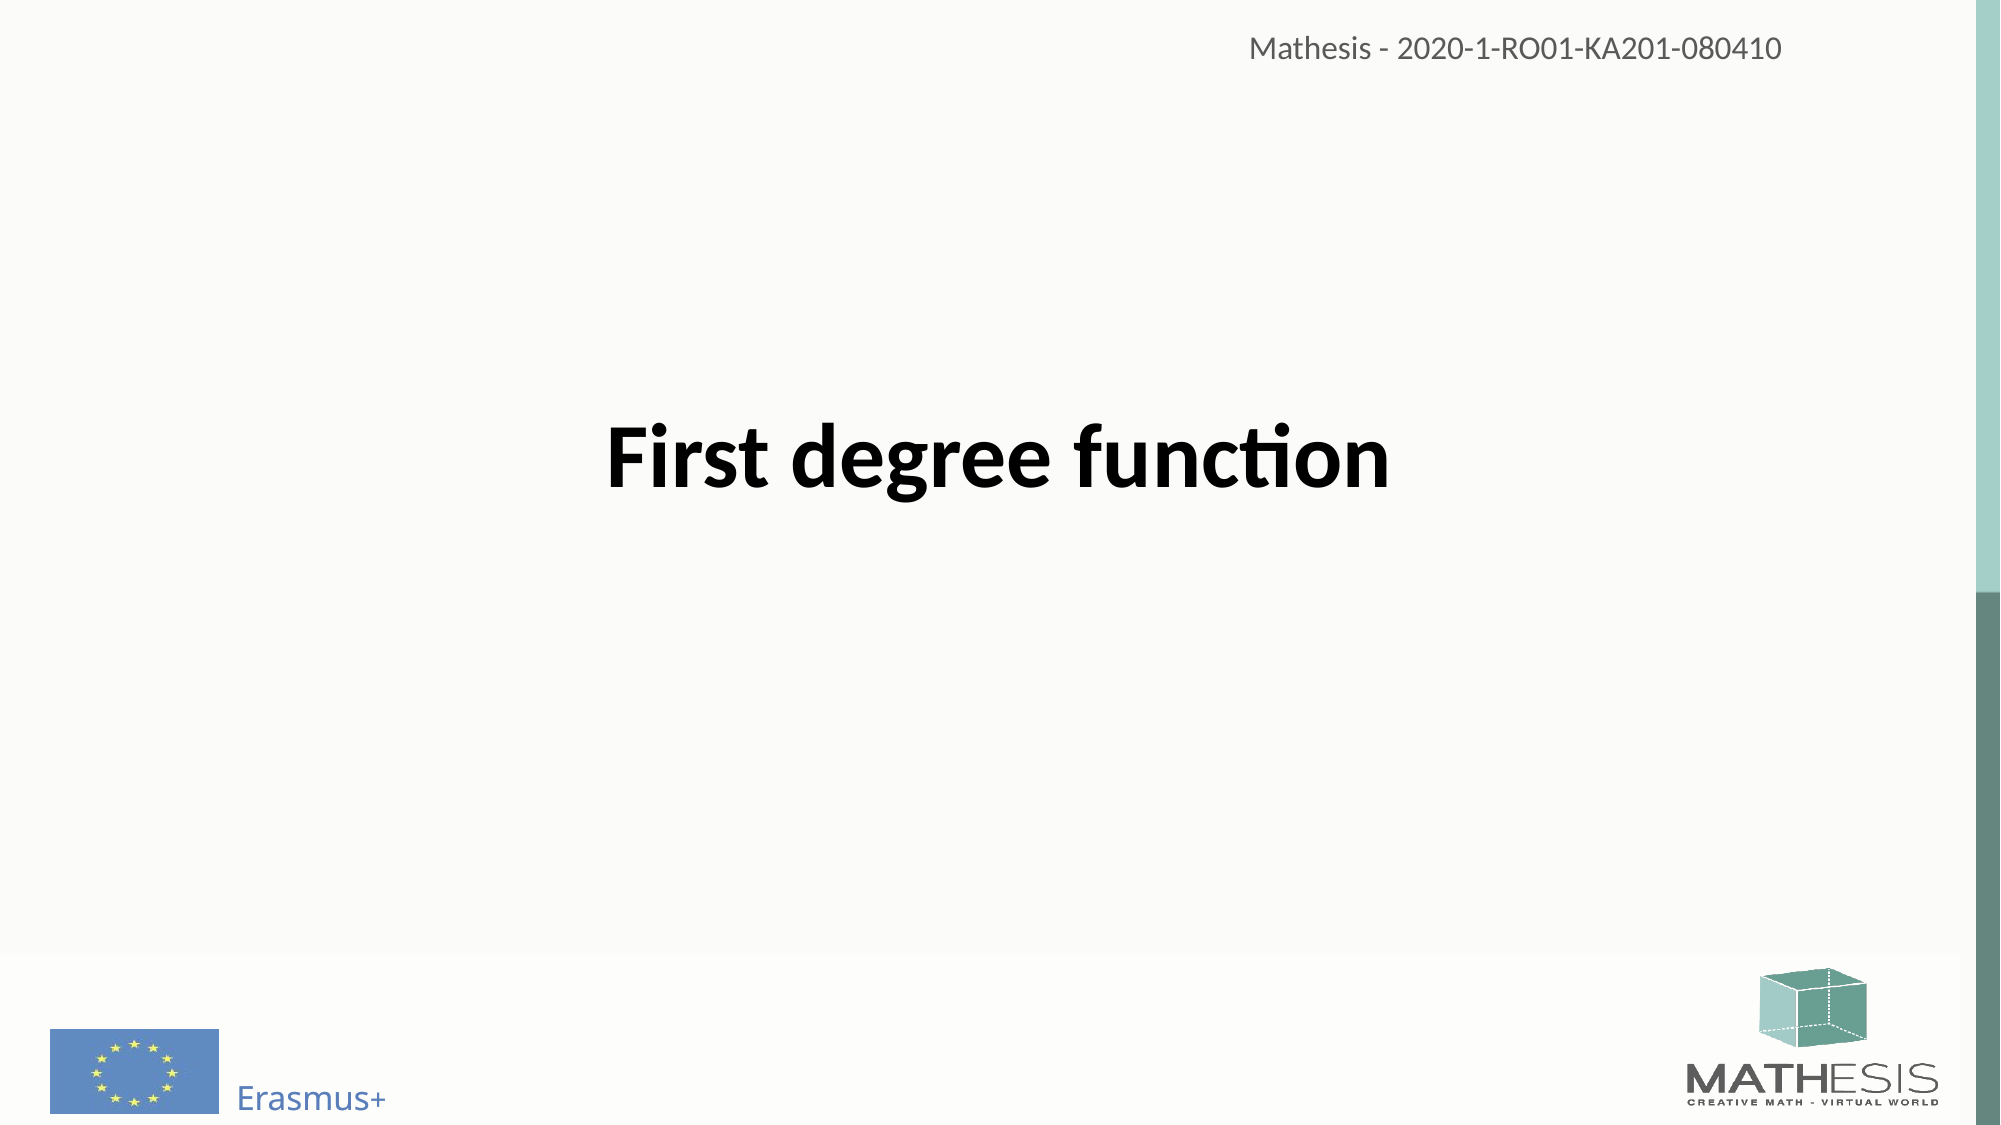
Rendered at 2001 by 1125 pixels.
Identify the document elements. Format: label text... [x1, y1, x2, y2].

title First degree function [150, 388, 1850, 630]
text_box Δ>0 [1664, 928, 1961, 1125]
text_box Δ>0 [1976, 0, 2000, 1125]
text_box Δ>0 [50, 1029, 219, 1114]
